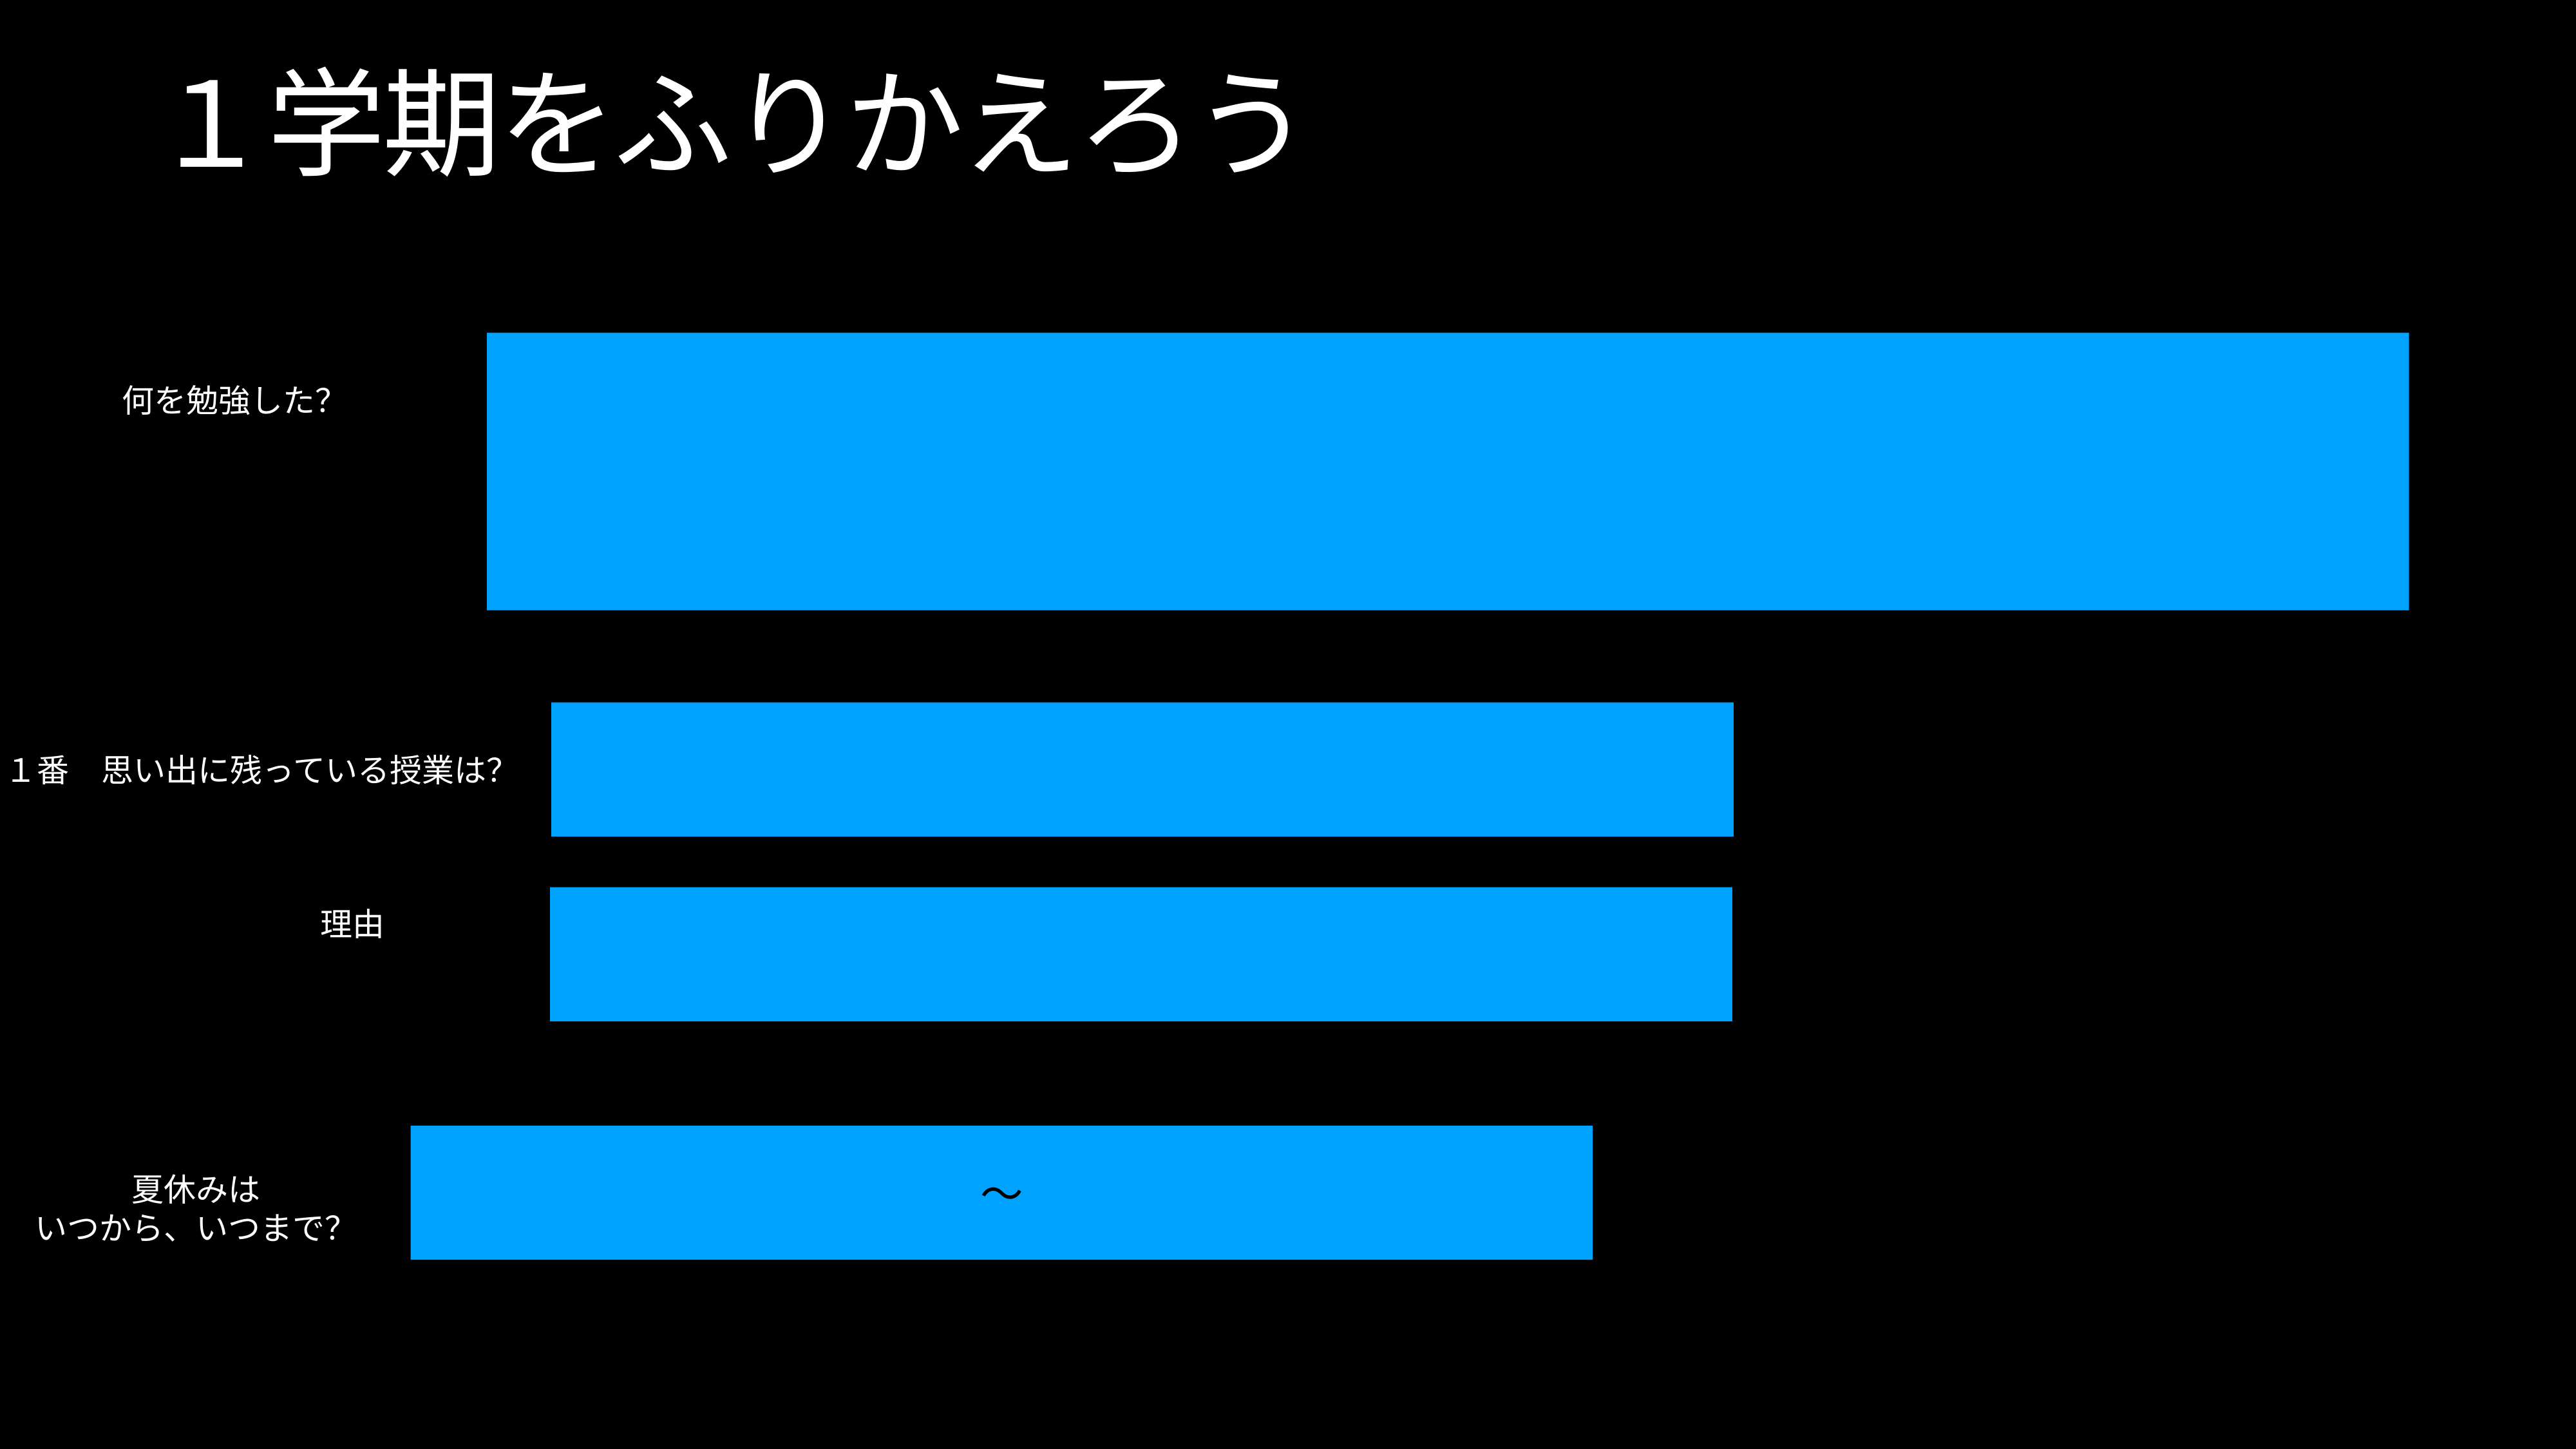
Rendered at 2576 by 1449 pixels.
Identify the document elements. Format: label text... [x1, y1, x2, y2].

text_box １番 思い出に残っている授業は？ [0, 744, 524, 795]
text_box 理由 [315, 898, 391, 949]
text_box 夏休みは いつから、いつまで？ [29, 1163, 363, 1252]
title １学期をふりかえろう [146, 4, 2468, 262]
text_box [487, 332, 2409, 611]
text_box 何を勉強した？ [117, 375, 353, 425]
text_box 〜 [410, 1125, 1593, 1260]
text_box [551, 702, 1734, 837]
text_box [550, 887, 1732, 1021]
